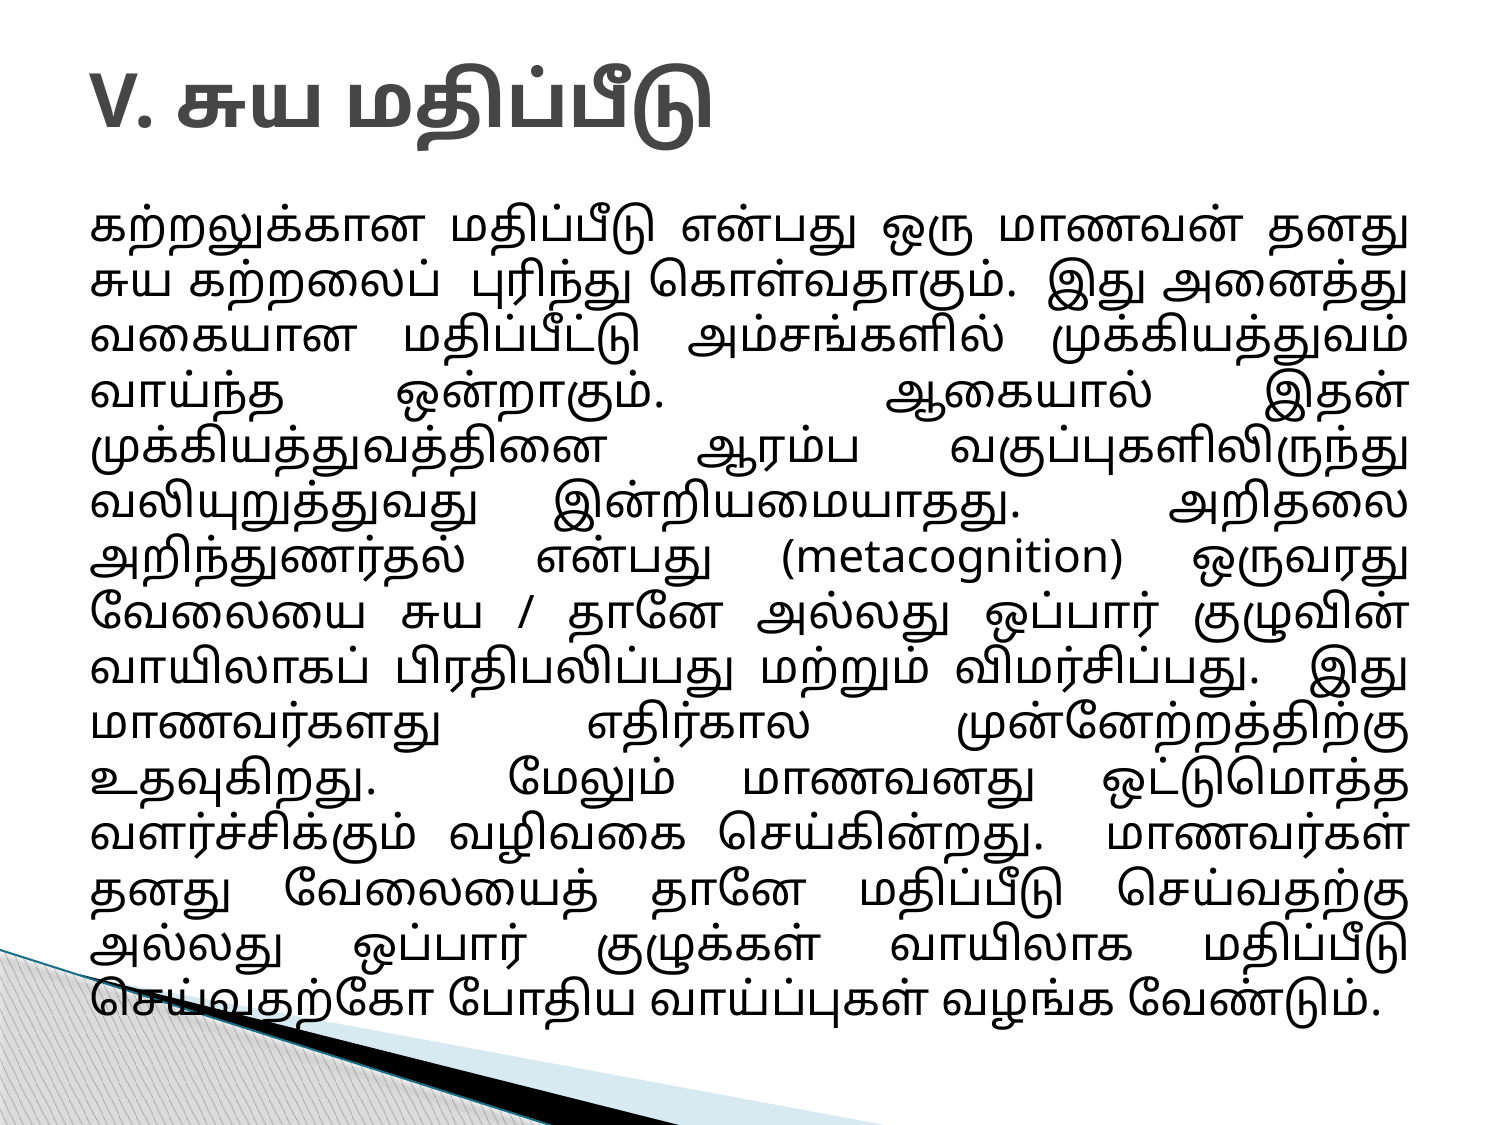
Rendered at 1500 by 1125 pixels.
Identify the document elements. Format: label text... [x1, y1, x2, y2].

list கற்றலுக்கான மதிப்பீடு என்பது ஒரு மாணவன் தனது சுய கற்றலைப் புரிந்து கொள்வதாகும். இது அனைத்து வகையான மதிப்பீட்டு அம்சங்களில் முக்கியத்துவம் வாய்ந்த ஒன்றாகும். ஆகையால் இதன் முக்கியத்துவத்தினை ஆரம்ப வகுப்புகளிலிருந்து வலியுறுத்துவது இன்றியமையாதது. அறிதலை அறிந்துணர்தல் என்பது (metacognition) ஒருவரது வேலையை சுய / தானே அல்லது ஒப்பார் குழுவின் வாயிலாகப் பிரதிபலிப்பது மற்றும் விமர்சிப்பது. இது மாணவர்களது எதிர்கால முன்னேற்றத்திற்கு உதவுகிறது. மேலும் மாணவனது ஒட்டுமொத்த வளர்ச்சிக்கும் வழிவகை செய்கின்றது. மாணவர்கள் தனது வேலையைத் தானே மதிப்பீடு செய்வதற்கு அல்லது ஒப்பார் குழுக்கள் வாயிலாக மதிப்பீடு செய்வதற்கோ போதிய வாய்ப்புகள் வழங்க வேண்டும். [75, 191, 1425, 1063]
title V. சுய மதிப்பீடு [75, 3, 1425, 191]
